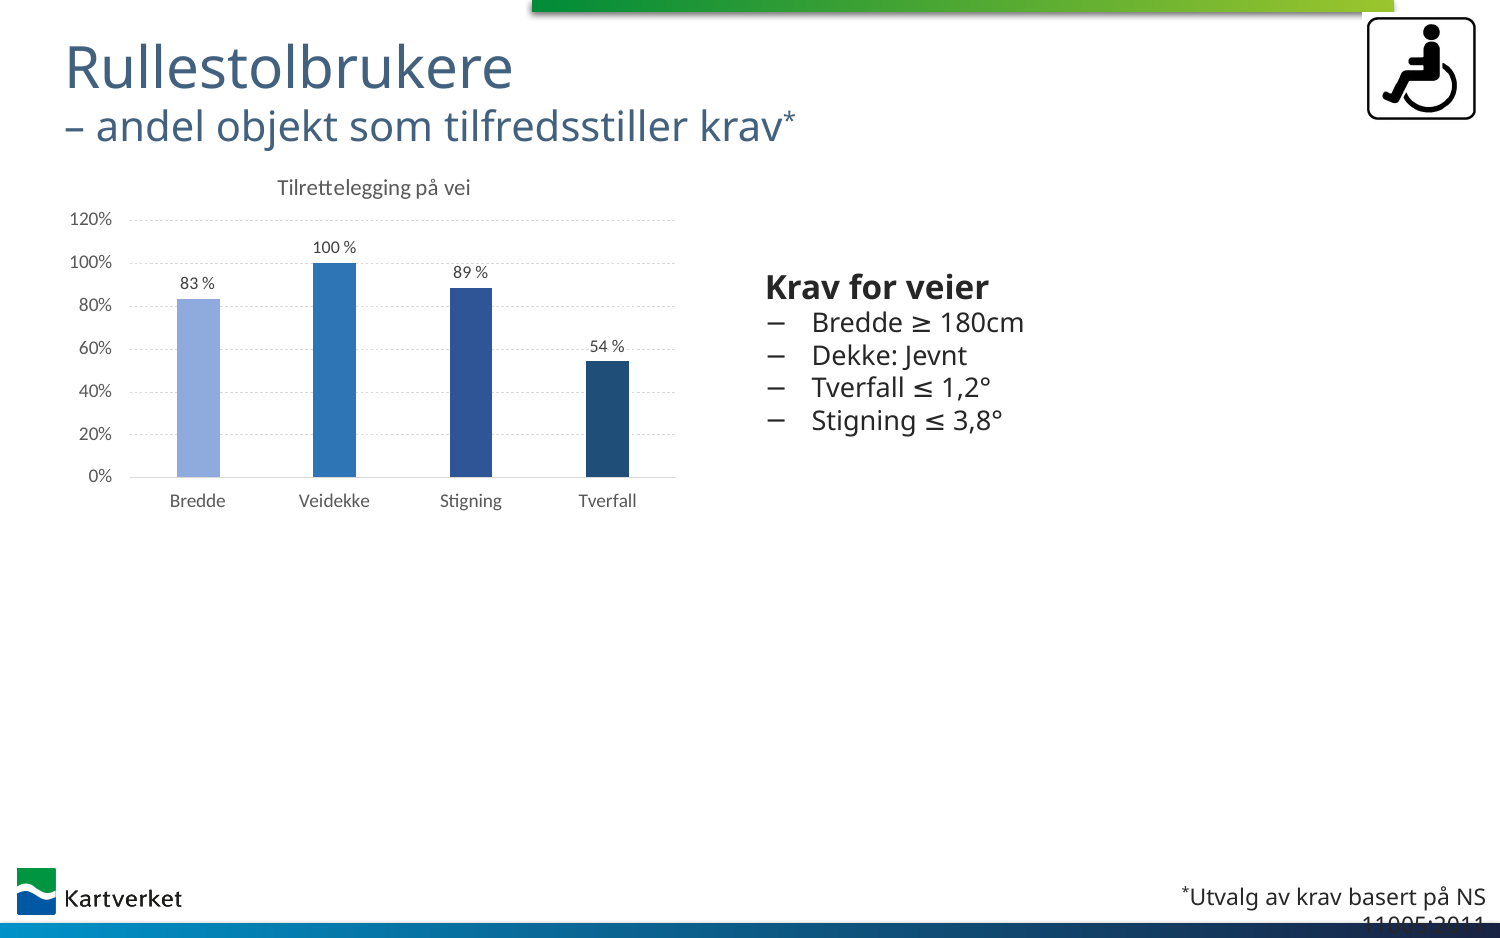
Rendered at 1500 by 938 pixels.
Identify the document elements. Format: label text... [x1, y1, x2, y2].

text_box Krav for veier Bredde ≥ 180cm Dekke: Jevnt Tverfall ≤ 1,2° Stigning ≤ 3,8° [750, 258, 1234, 444]
picture [1362, 12, 1481, 126]
picture [62, 166, 687, 519]
text_box Rullestolbrukere – andel objekt som tilfredsstiller krav* [49, 25, 1431, 158]
text_box *Utvalg av krav basert på NS 11005:2011 [1068, 873, 1500, 938]
